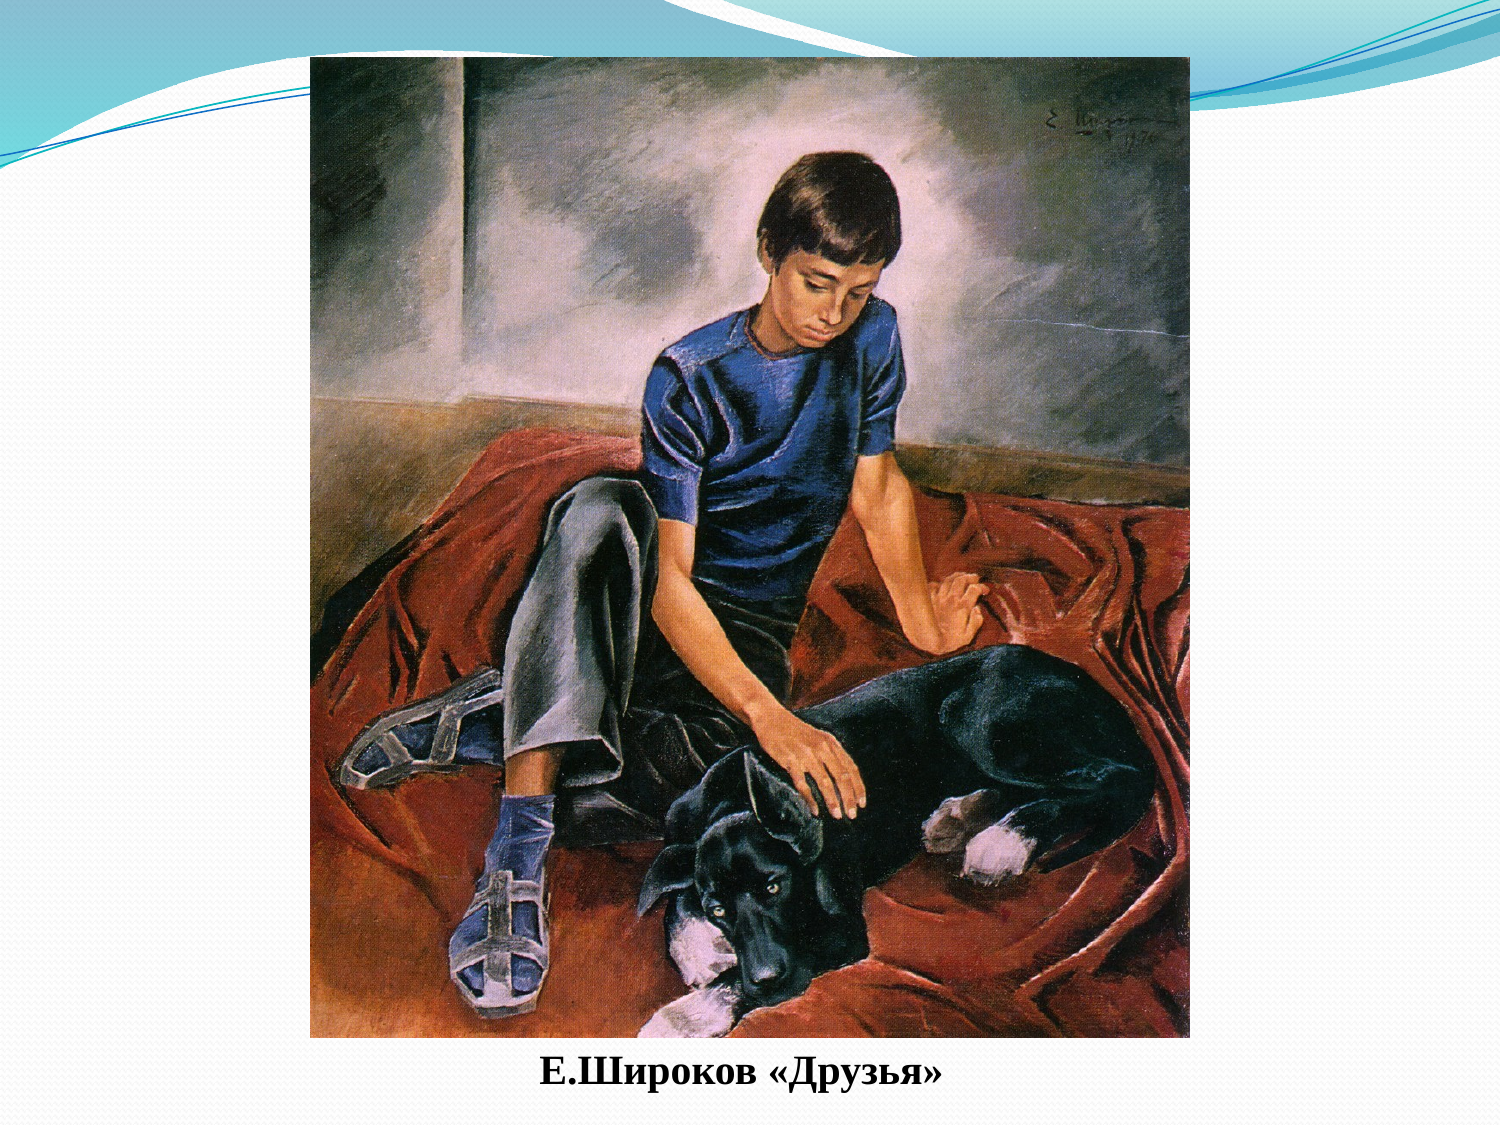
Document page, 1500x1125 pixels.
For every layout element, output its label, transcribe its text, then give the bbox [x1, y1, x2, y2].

picture [310, 57, 1190, 1039]
text_box Е.Широков «Друзья» [407, 1050, 1076, 1100]
